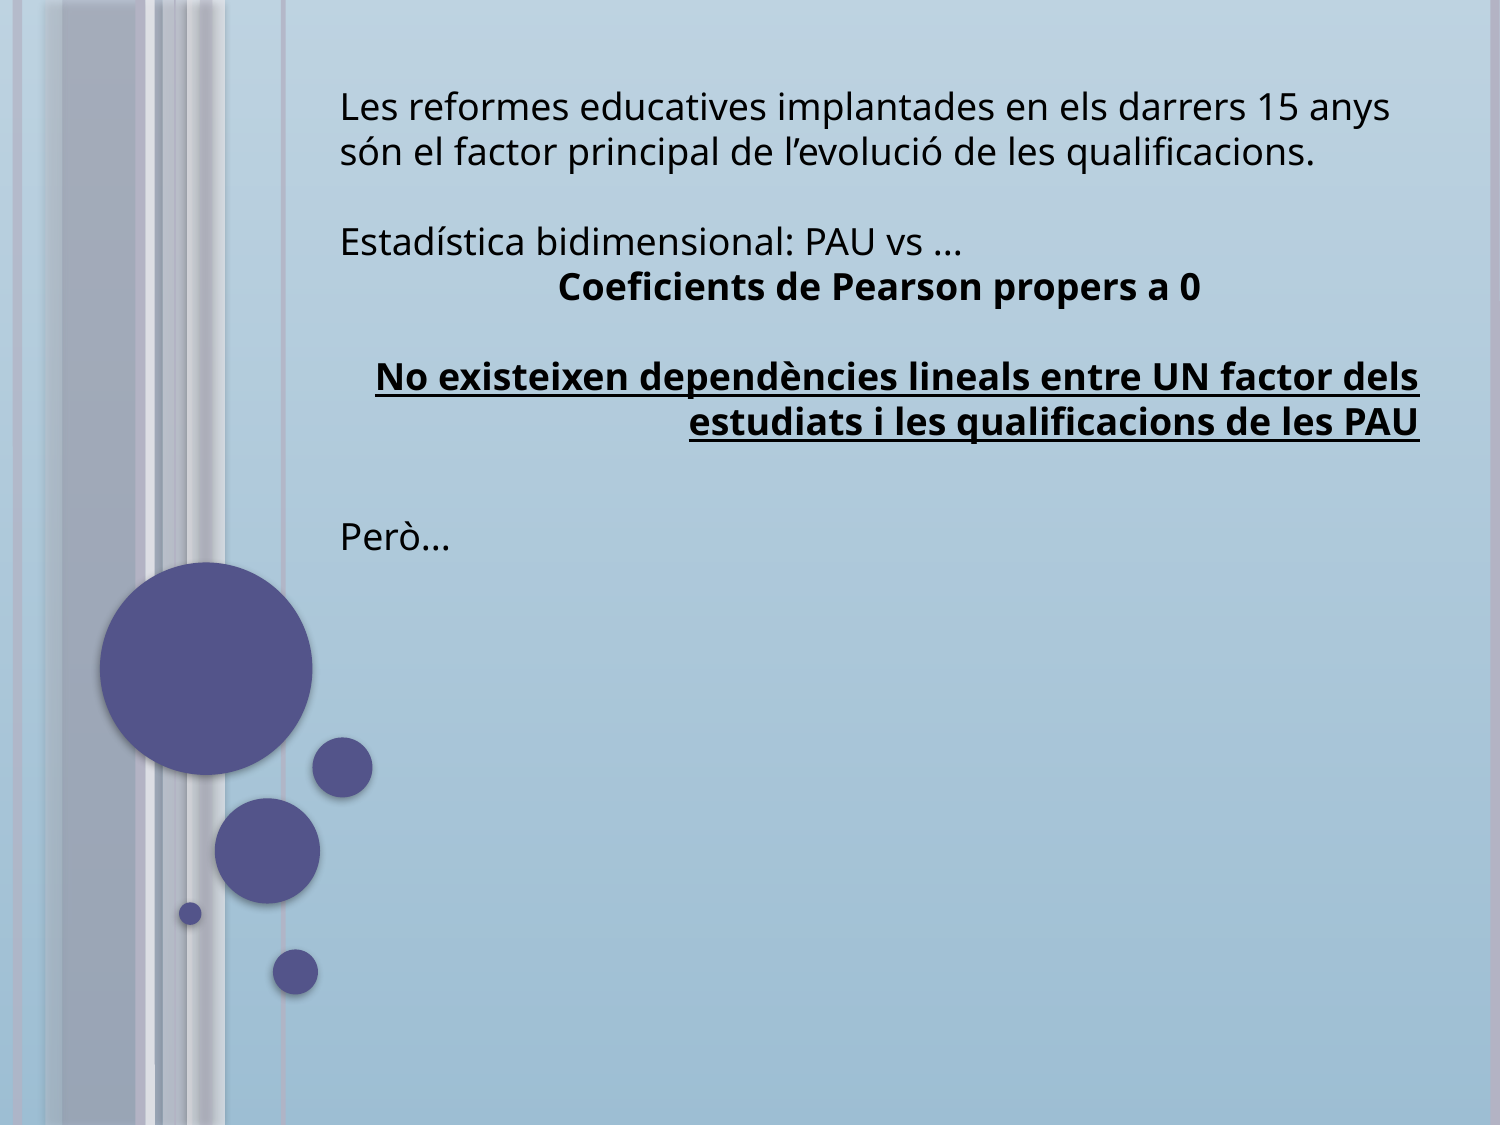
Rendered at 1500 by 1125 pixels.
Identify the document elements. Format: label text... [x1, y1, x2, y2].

list Les reformes educatives implantades en els darrers 15 anys són el factor principal de l’evolució de les qualificacions. Estadística bidimensional: PAU vs ... Coeficients de Pearson propers a 0 No existeixen dependències lineals entre UN factor dels estudiats i les qualificacions de les PAU Però... [324, 30, 1436, 1062]
